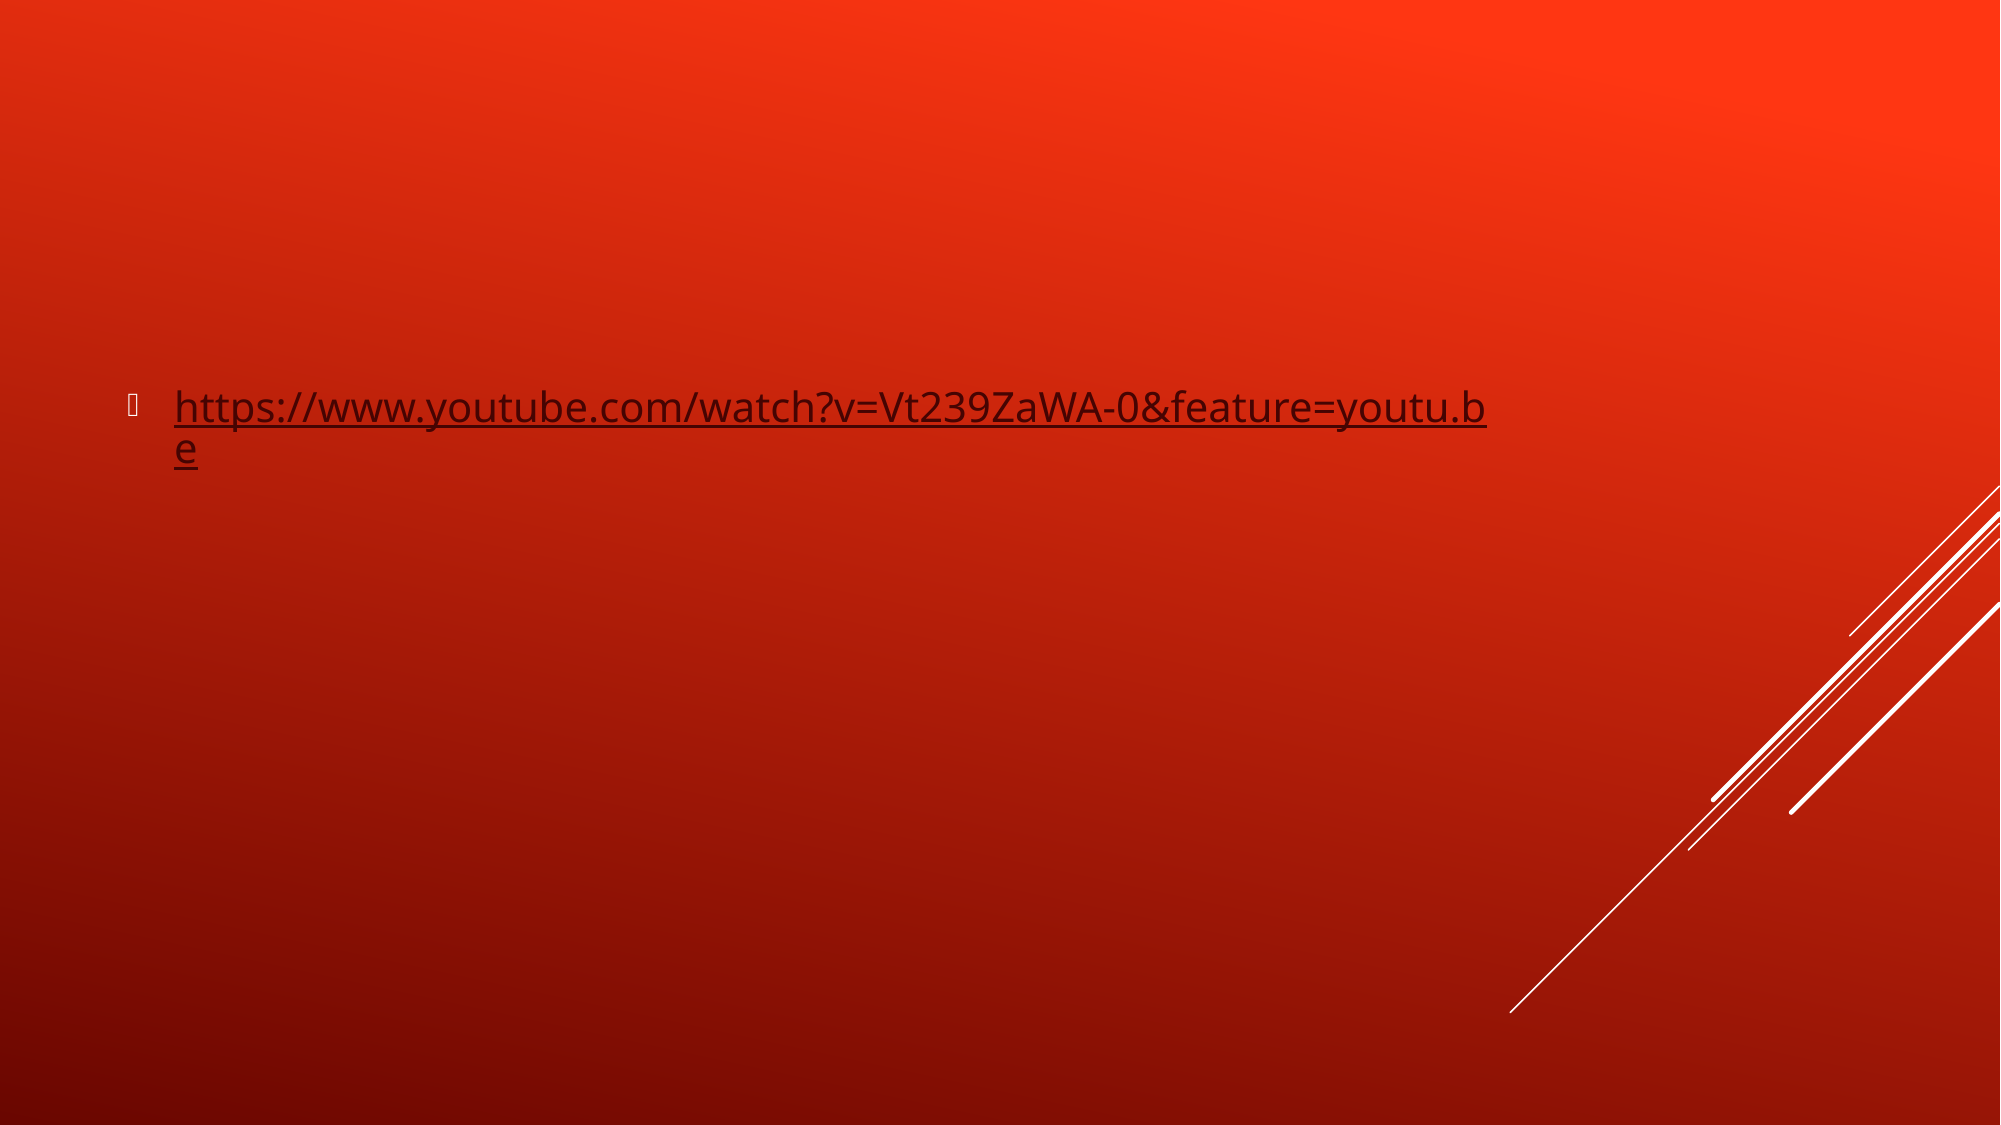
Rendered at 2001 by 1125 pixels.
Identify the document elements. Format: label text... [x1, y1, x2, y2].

list https://www.youtube.com/watch?v=Vt239ZaWA-0&feature=youtu.be [112, 112, 1513, 706]
